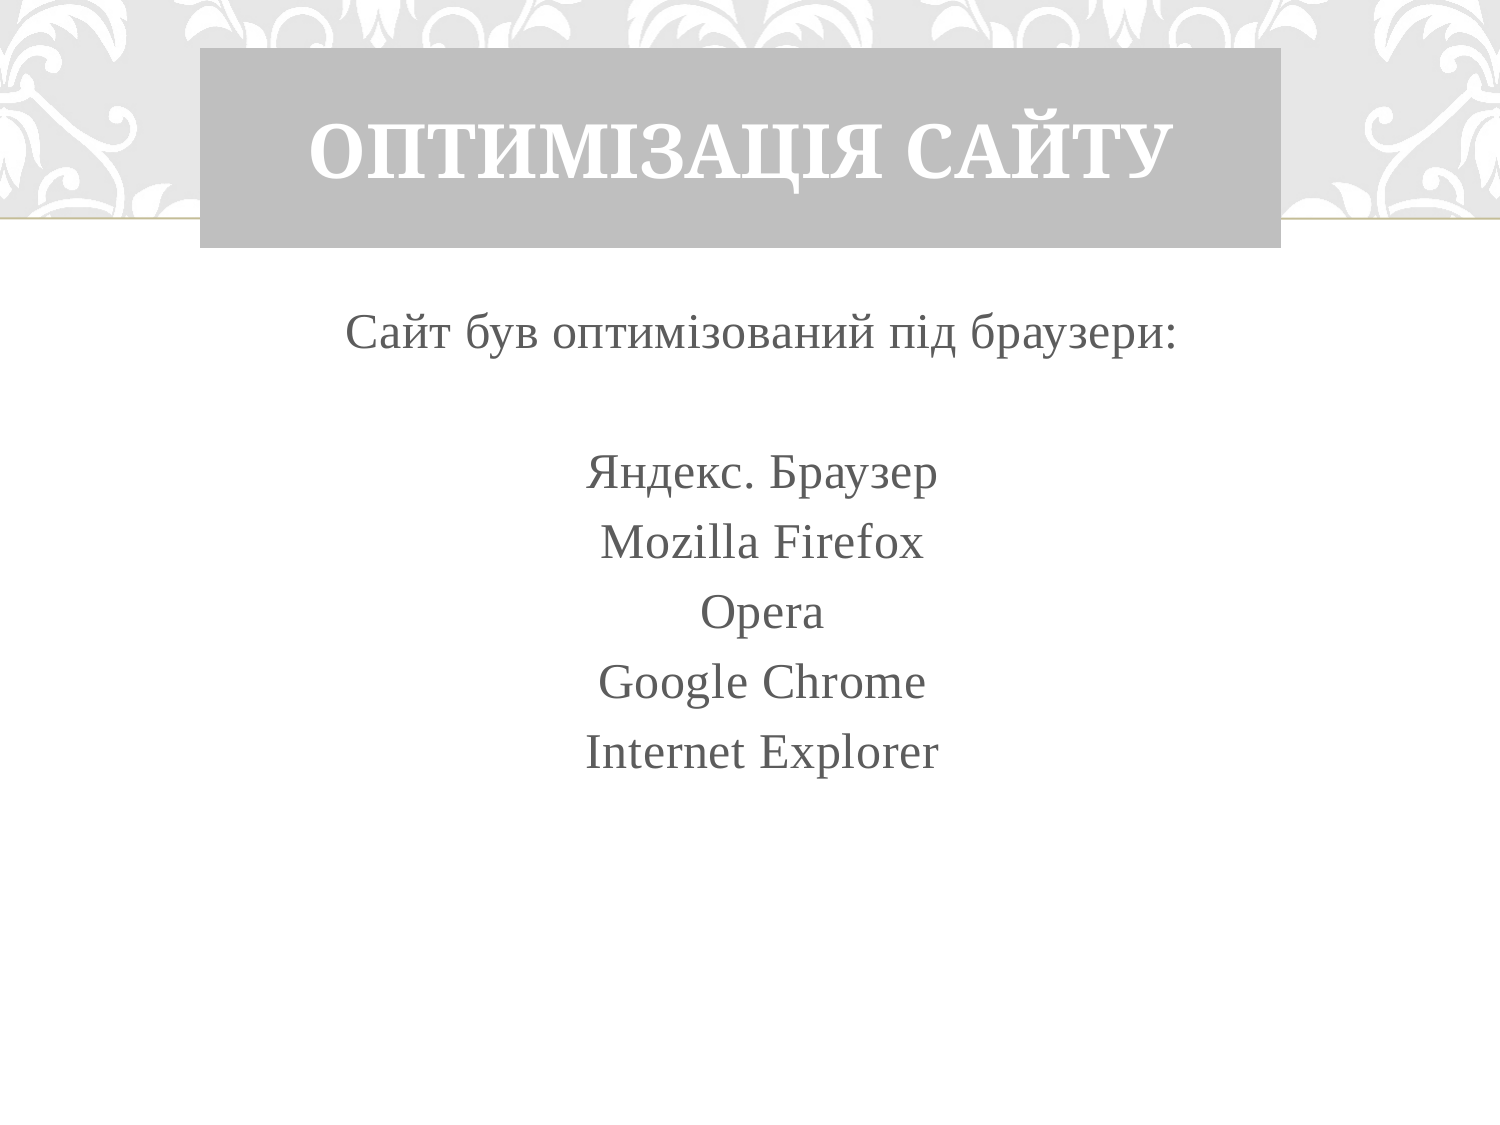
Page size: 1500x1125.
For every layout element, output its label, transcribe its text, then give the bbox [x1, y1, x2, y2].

list Сайт був оптимізований під браузери: Яндекс. Браузер Mozilla Firefox Opera Google Chrome Internet Explorer [123, 290, 1402, 995]
title Оптимізація сайту [200, 48, 1281, 248]
